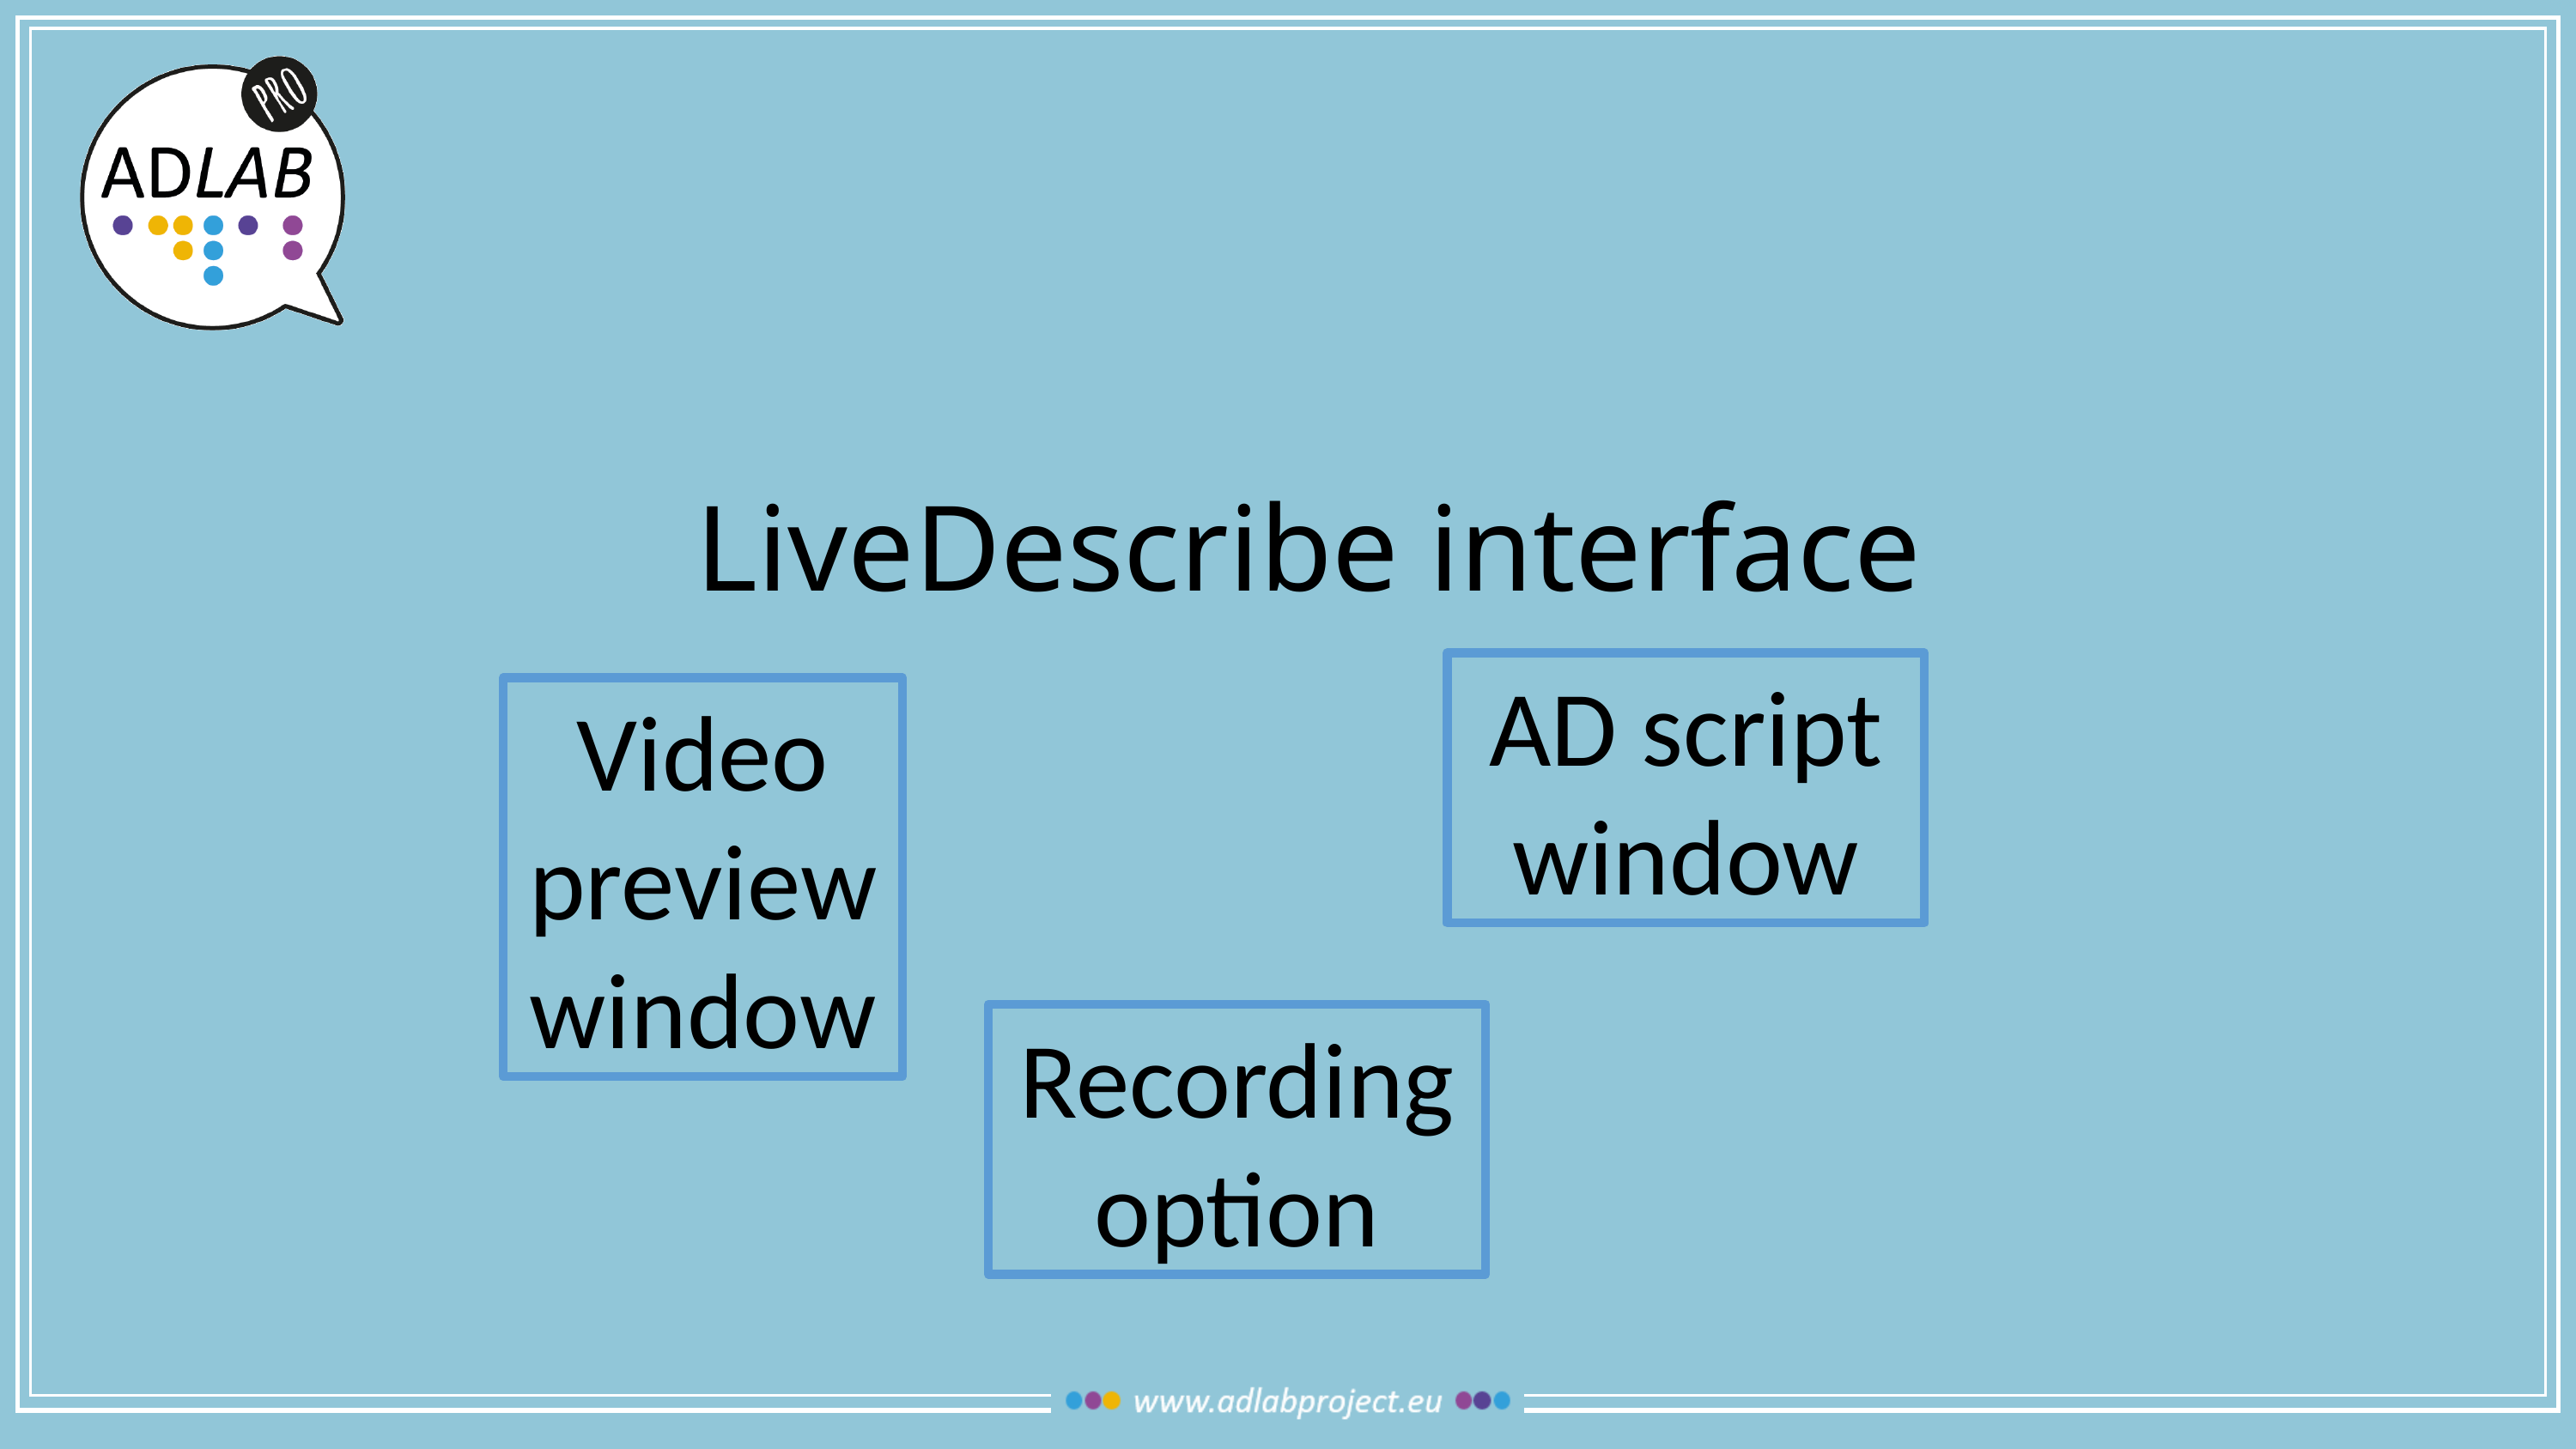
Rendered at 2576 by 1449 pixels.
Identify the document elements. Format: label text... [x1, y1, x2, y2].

text_box Video preview window [503, 677, 902, 1077]
text_box Recording option [988, 1003, 1486, 1275]
picture [72, 49, 353, 330]
picture [1051, 1378, 1524, 1429]
list LiveDescribe interface [150, 396, 2467, 565]
text_box AD script window [1447, 652, 1925, 924]
